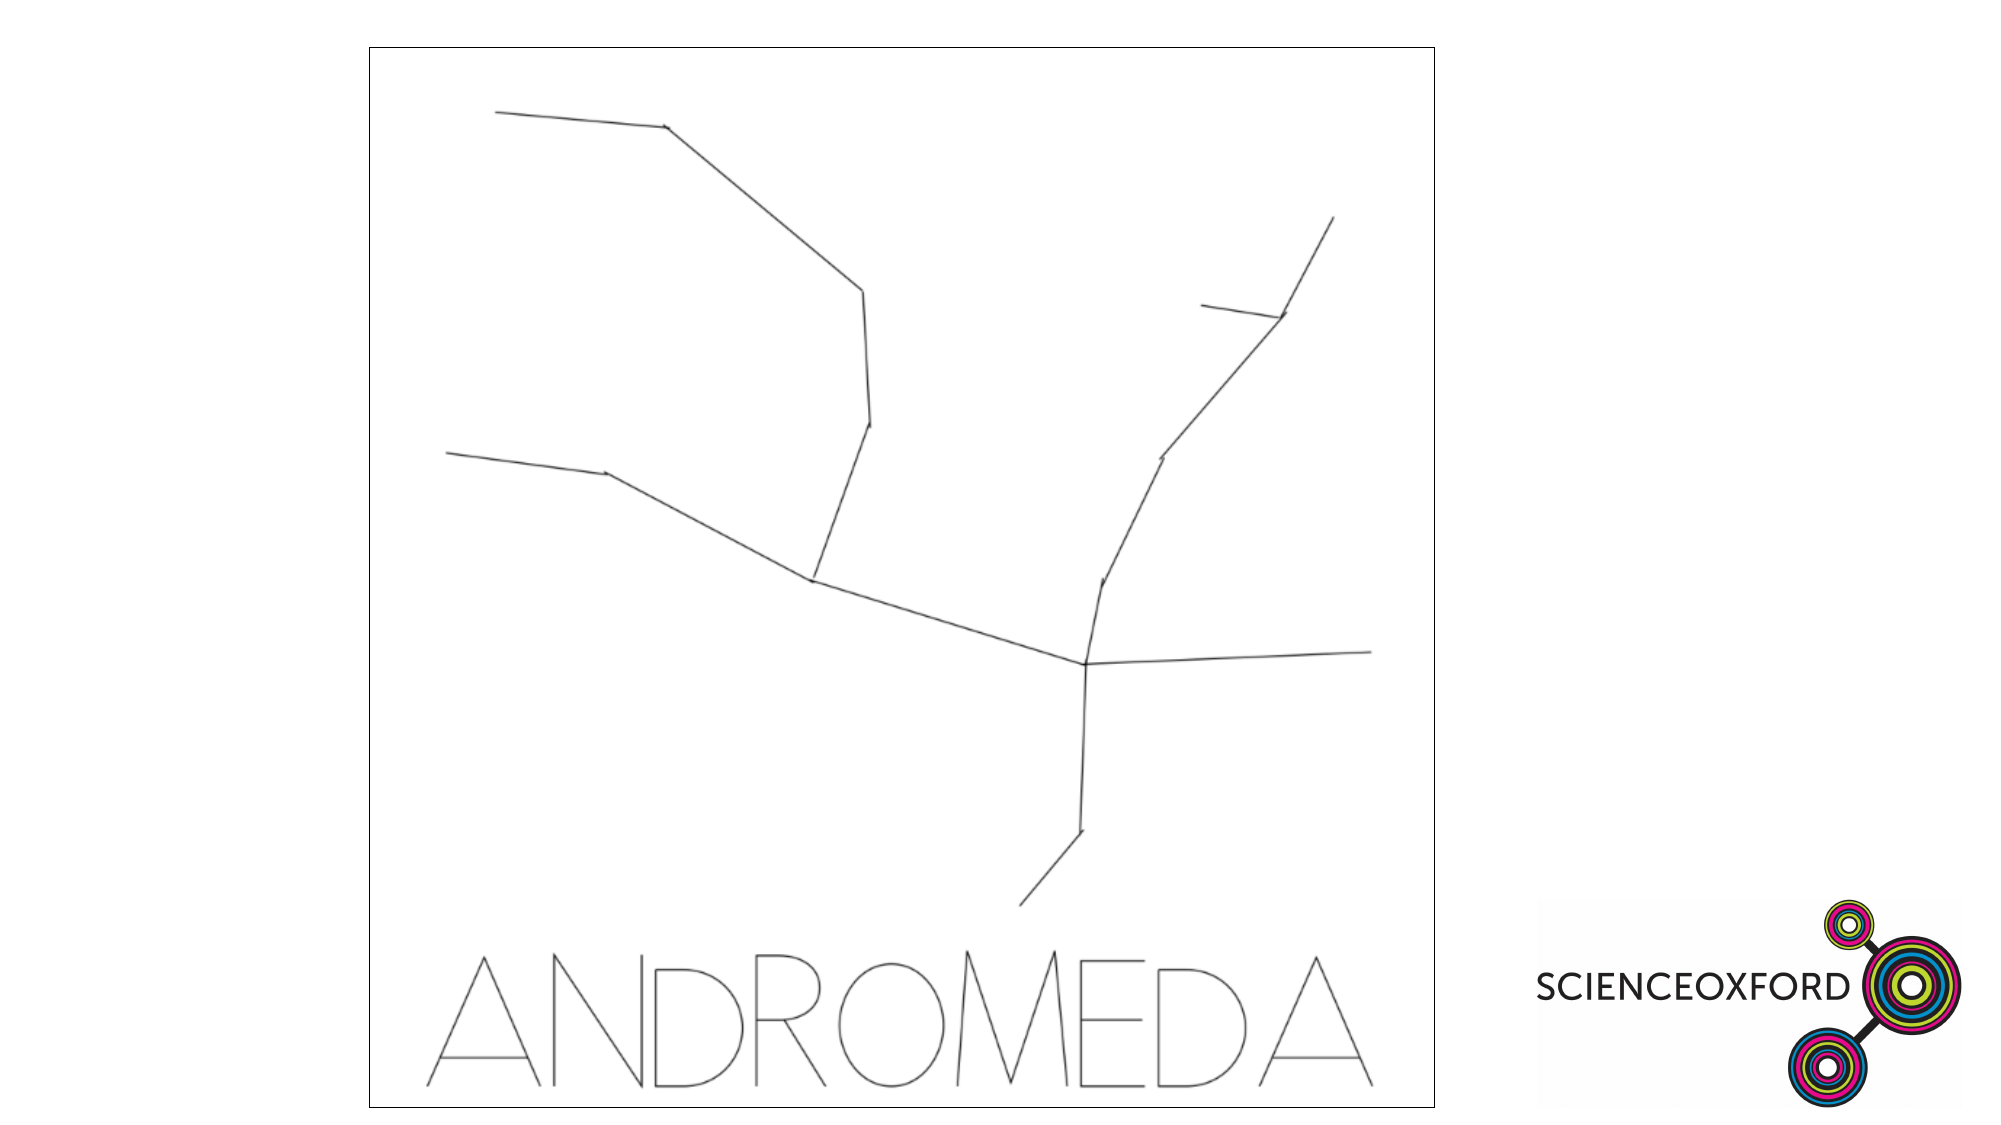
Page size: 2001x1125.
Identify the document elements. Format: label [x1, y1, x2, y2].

picture [369, 47, 1435, 1108]
picture [1537, 899, 1962, 1108]
